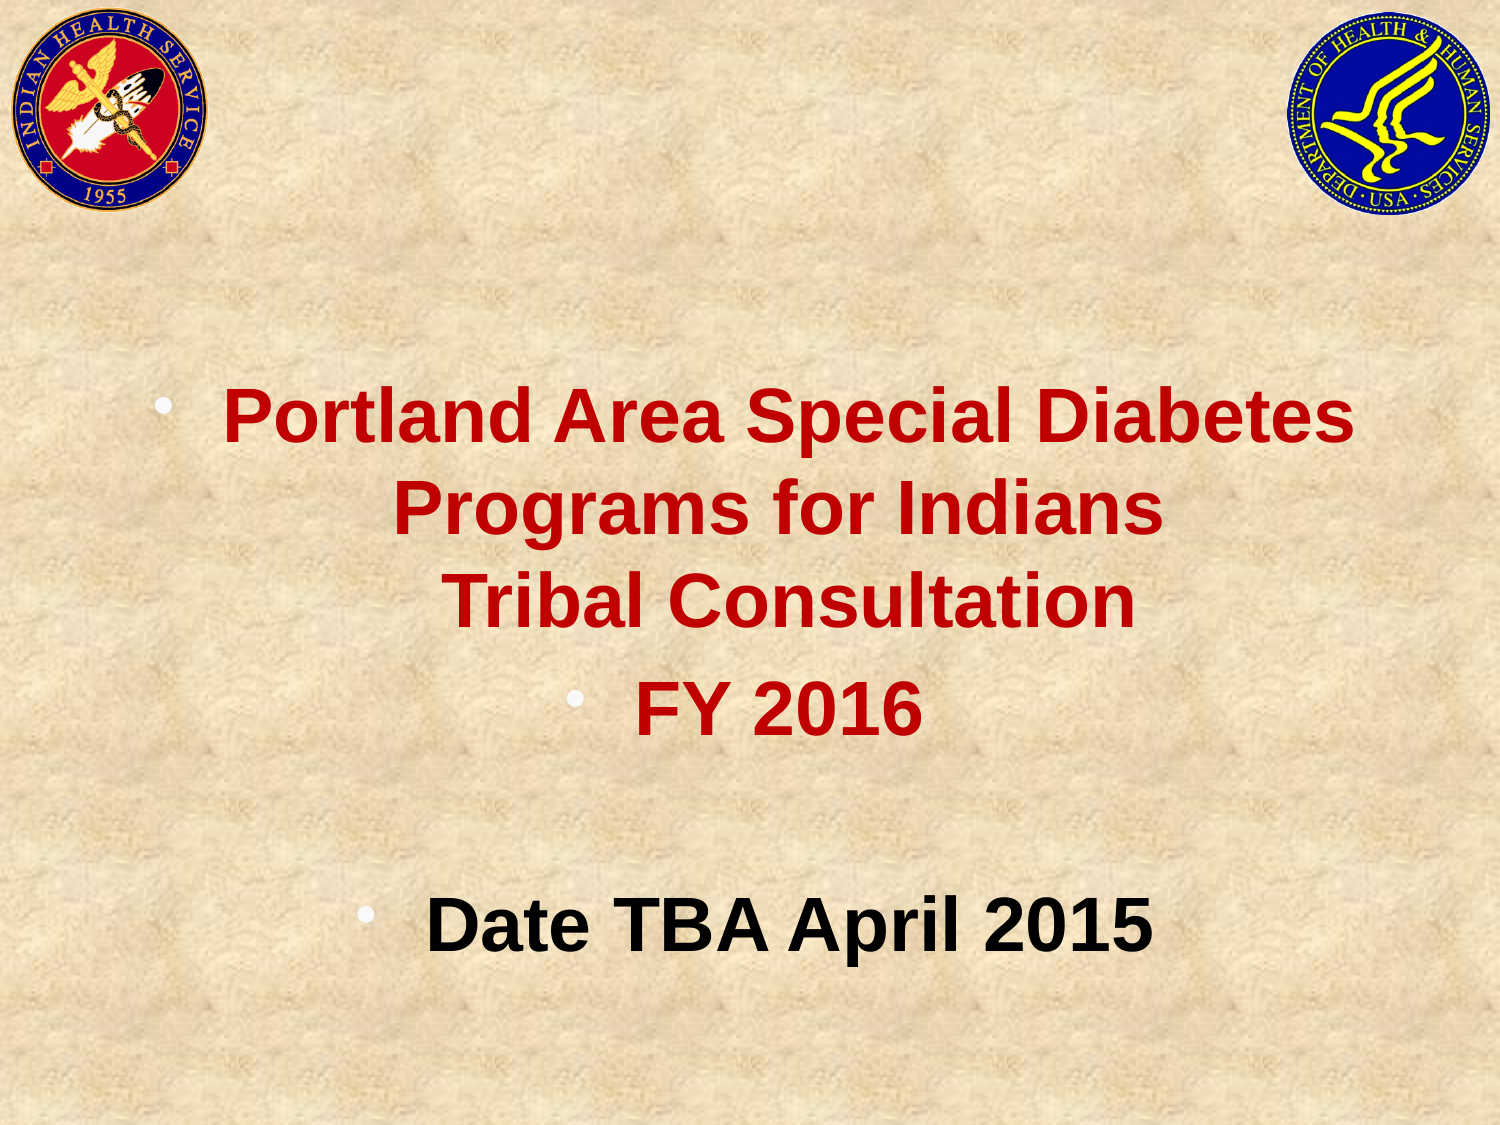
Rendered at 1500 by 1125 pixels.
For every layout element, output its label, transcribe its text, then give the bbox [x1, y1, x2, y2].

list Portland Area Special Diabetes Programs for Indians Tribal Consultation FY 2016 Date TBA April 2015 [0, 262, 1490, 1035]
picture [0, 0, 1500, 1125]
